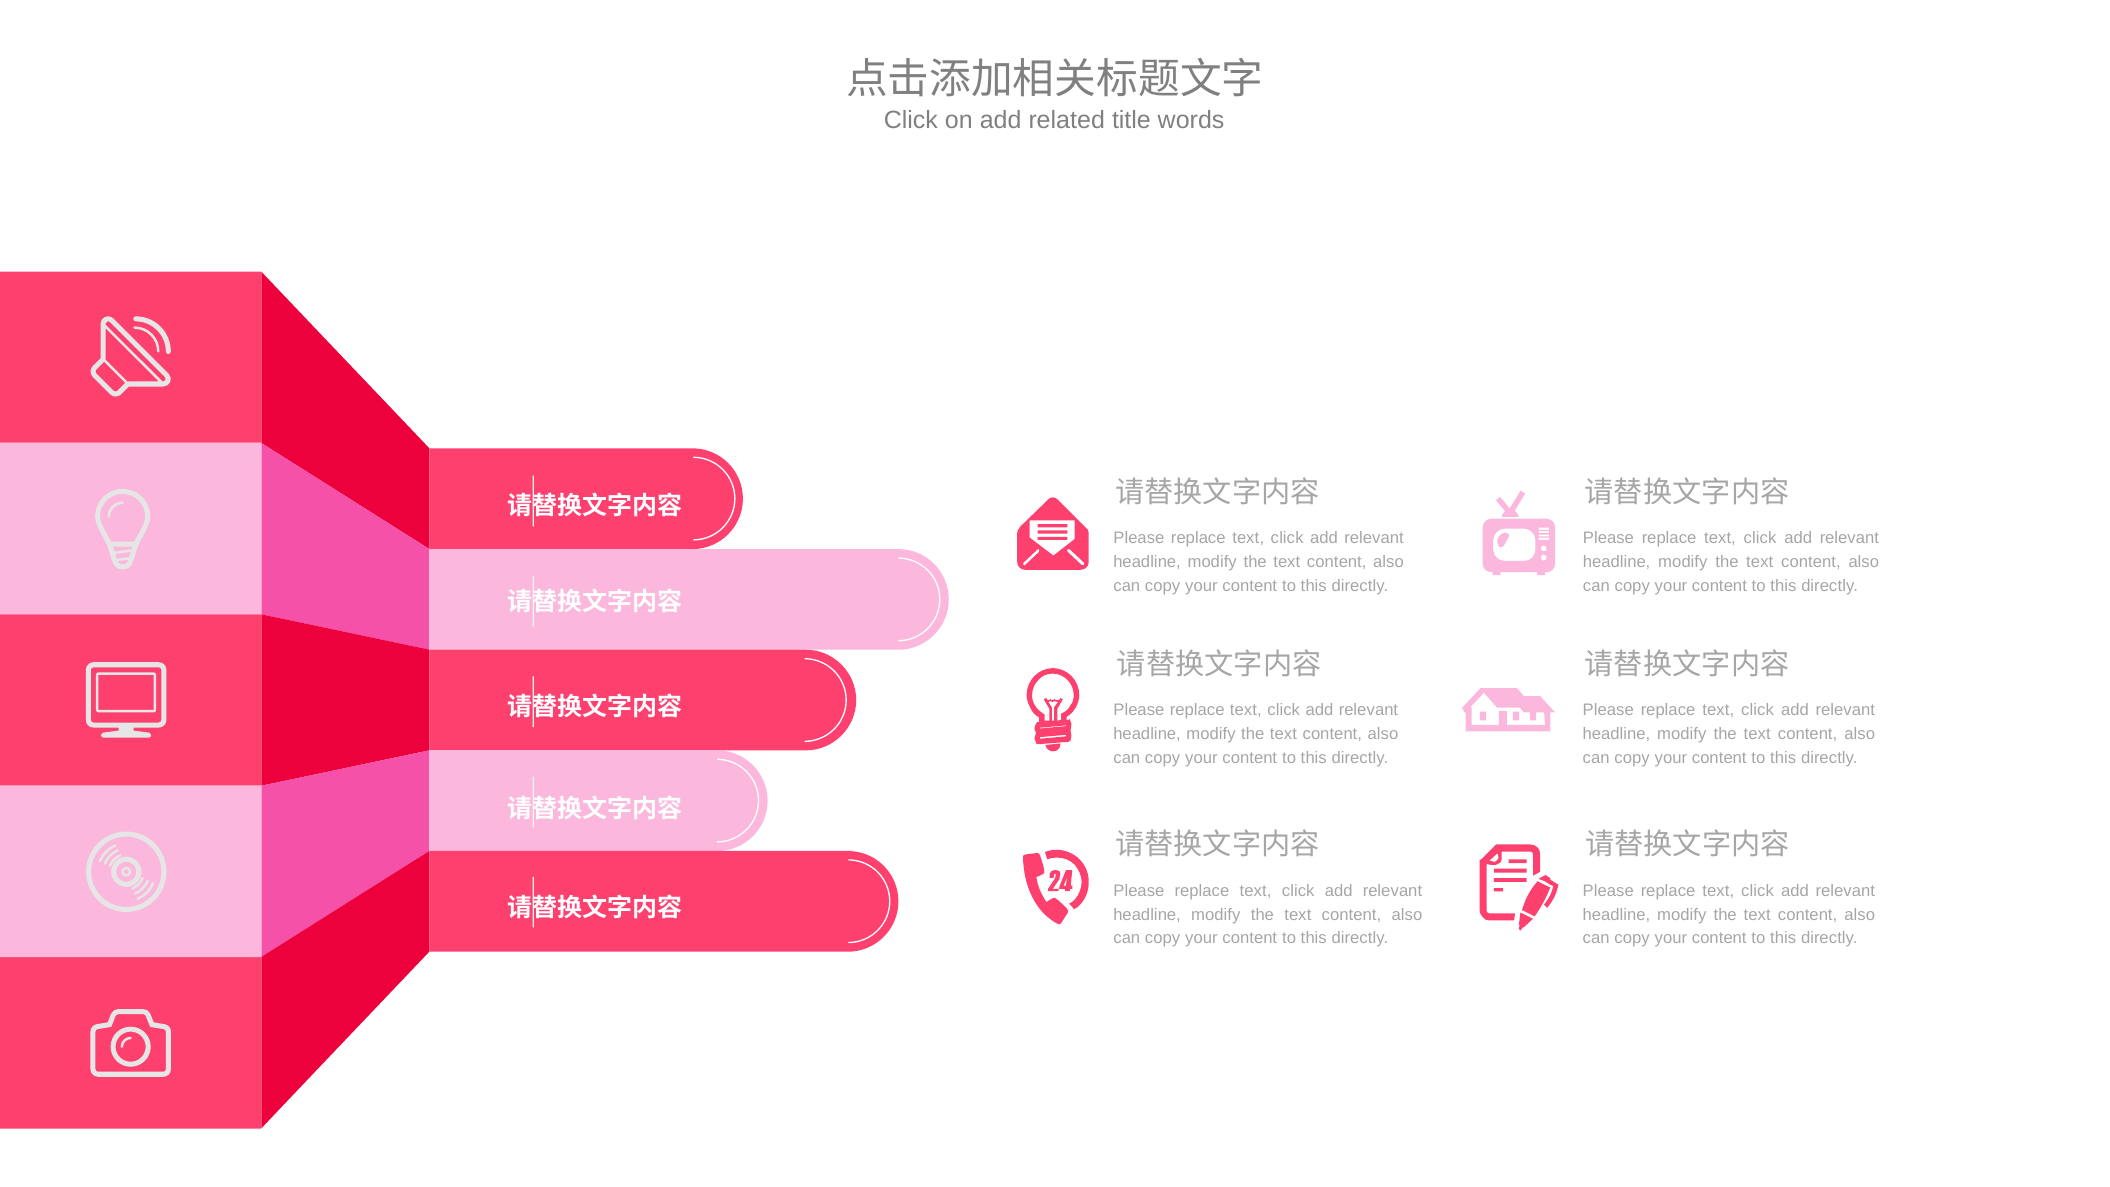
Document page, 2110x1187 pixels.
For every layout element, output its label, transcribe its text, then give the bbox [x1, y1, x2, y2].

text_box [1017, 497, 1089, 570]
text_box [1567, 630, 1891, 774]
text_box [1462, 688, 1556, 732]
text_box [1044, 849, 1089, 910]
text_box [1098, 811, 1438, 954]
text_box [1026, 668, 1080, 752]
text_box 点击添加相关标题文字 [803, 44, 1307, 107]
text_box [0, 271, 949, 1129]
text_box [1568, 458, 1895, 602]
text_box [1098, 458, 1419, 602]
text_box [1098, 630, 1414, 774]
text_box [1479, 844, 1541, 921]
text_box [1518, 912, 1534, 931]
text_box Click on add related title words [864, 95, 1246, 158]
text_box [1567, 811, 1891, 954]
text_box [1496, 490, 1526, 517]
text_box [1522, 874, 1559, 917]
text_box [1023, 852, 1069, 925]
text_box [1482, 518, 1556, 576]
